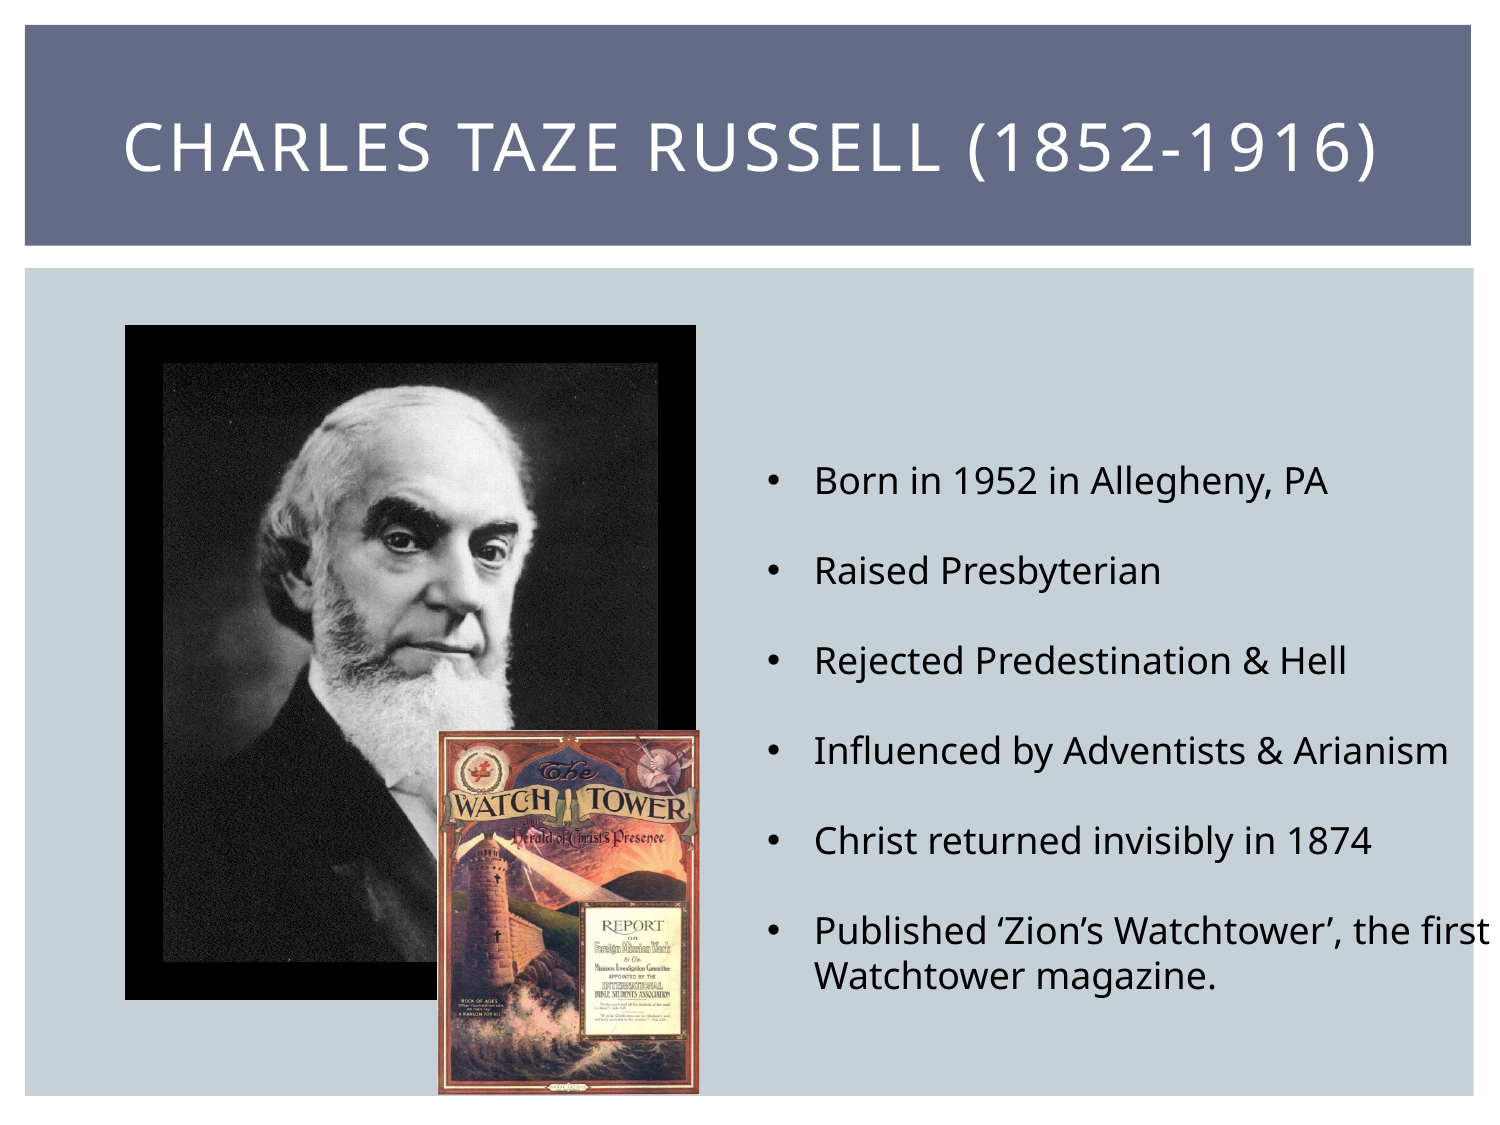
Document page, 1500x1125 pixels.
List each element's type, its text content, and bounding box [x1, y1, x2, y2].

text_box Born in 1952 in Allegheny, PA Raised Presbyterian Rejected Predestination & Hell Influenced by Adventists & Arianism Christ returned invisibly in 1874 Published ‘Zion’s Watchtower’, the first Watchtower magazine. [752, 449, 1500, 1005]
picture [162, 362, 701, 1095]
title Charles Taze Russell (1852-1916) [62, 58, 1438, 232]
